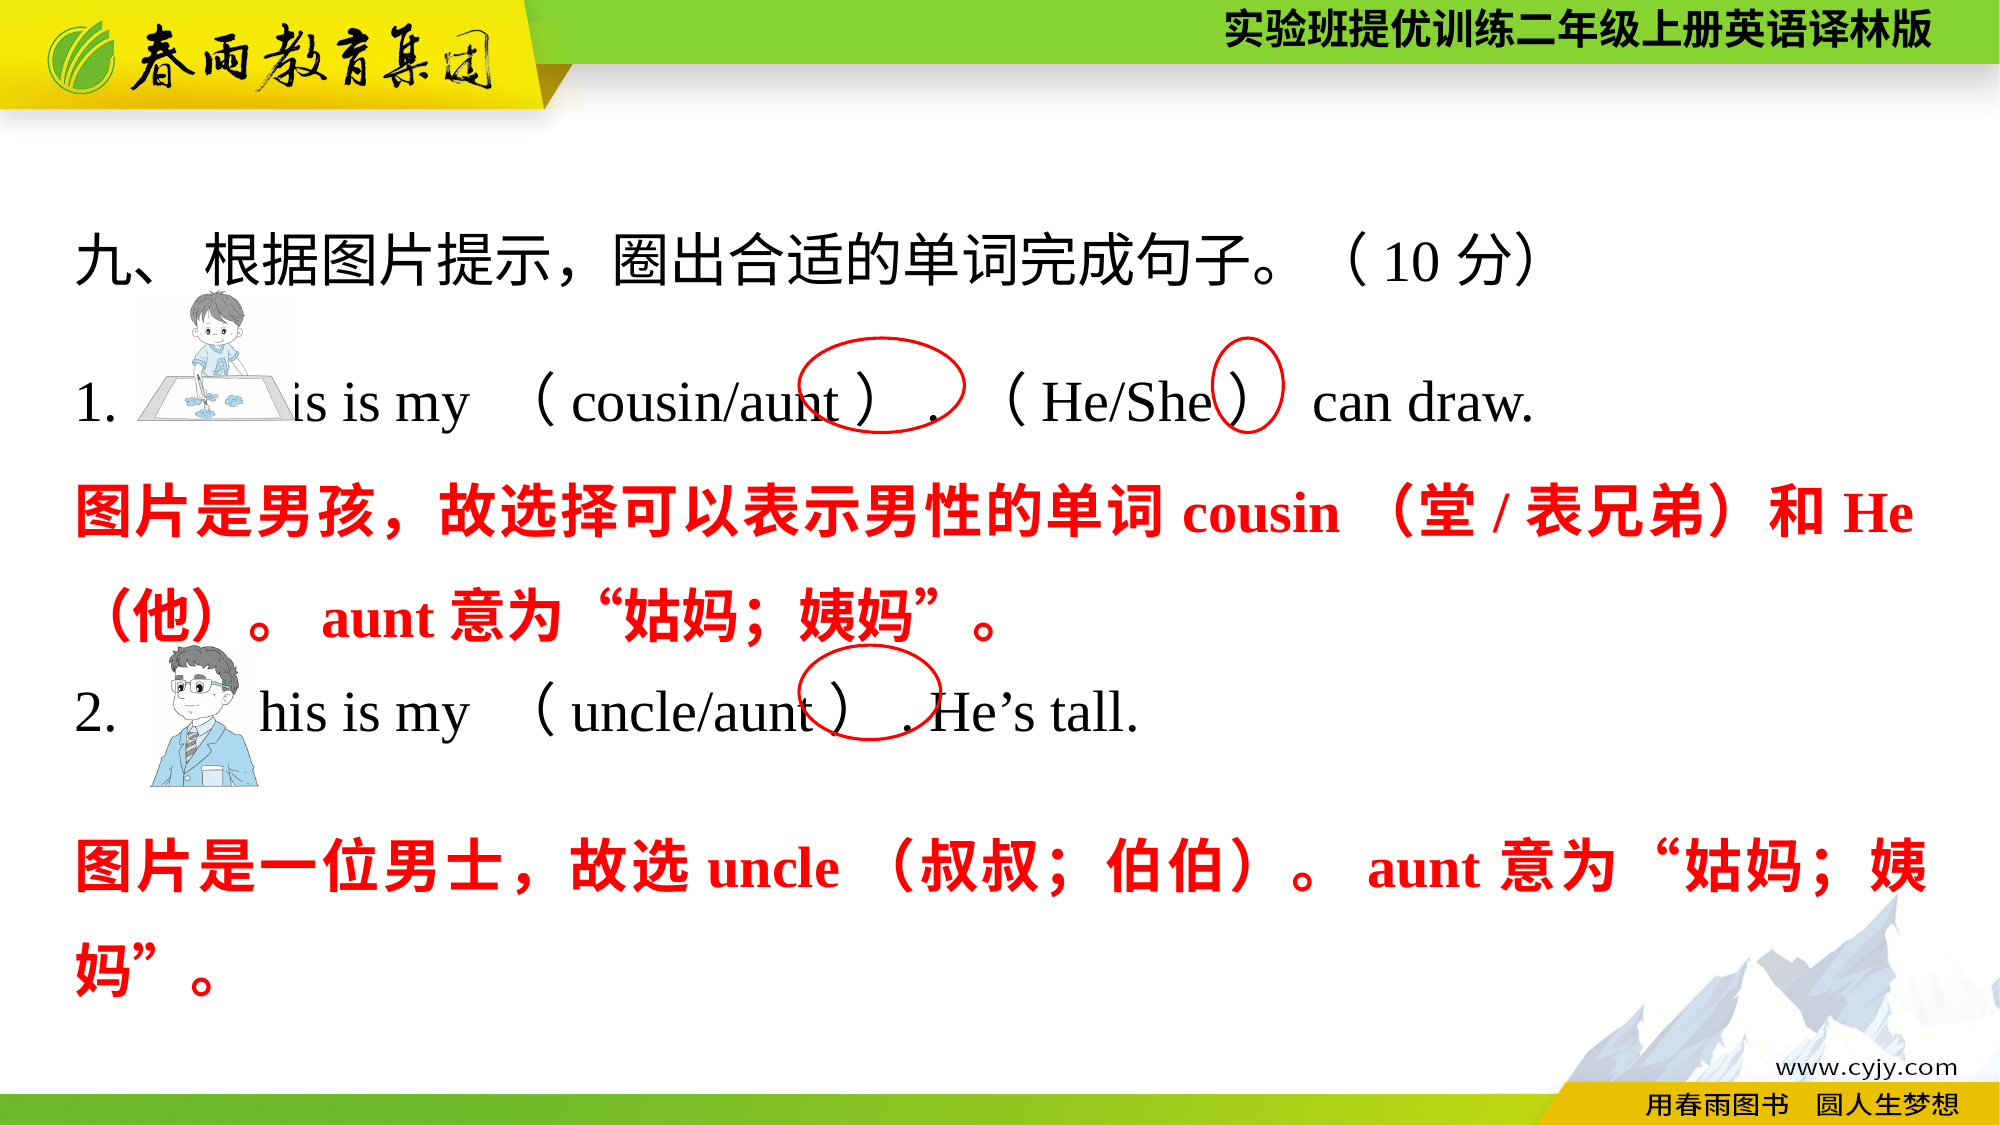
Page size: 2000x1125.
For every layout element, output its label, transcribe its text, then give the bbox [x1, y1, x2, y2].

text_box 图片是一位男士，故选uncle（叔叔；伯伯）。aunt意为“姑妈；姨妈”。 [59, 786, 1944, 1012]
list 九、 根据图片提示，圈出合适的单词完成句子。（10分） 1. This is my （cousin/aunt）. （He/She） can draw. 2. This is my （uncle/aunt）. He’s tall. [264, 657, 1944, 757]
text_box 图片是男孩，故选择可以表示男性的单词cousin（堂/表兄弟）和He（他）。aunt意为“姑妈；姨妈”。 [59, 431, 1944, 657]
text_box [799, 645, 941, 740]
text_box [1212, 338, 1284, 431]
list 九、 根据图片提示，圈出合适的单词完成句子。（10分） 1. This is my （cousin/aunt）. （He/She） can draw. 2. This is my （uncle/aunt）. He’s tall. [59, 657, 144, 757]
picture [0, 0, 2000, 1125]
text_box [799, 338, 965, 431]
list 九、 根据图片提示，圈出合适的单词完成句子。（10分） 1. This is my （cousin/aunt）. （He/She） can draw. 2. This is my （uncle/aunt）. He’s tall. [59, 145, 1944, 431]
